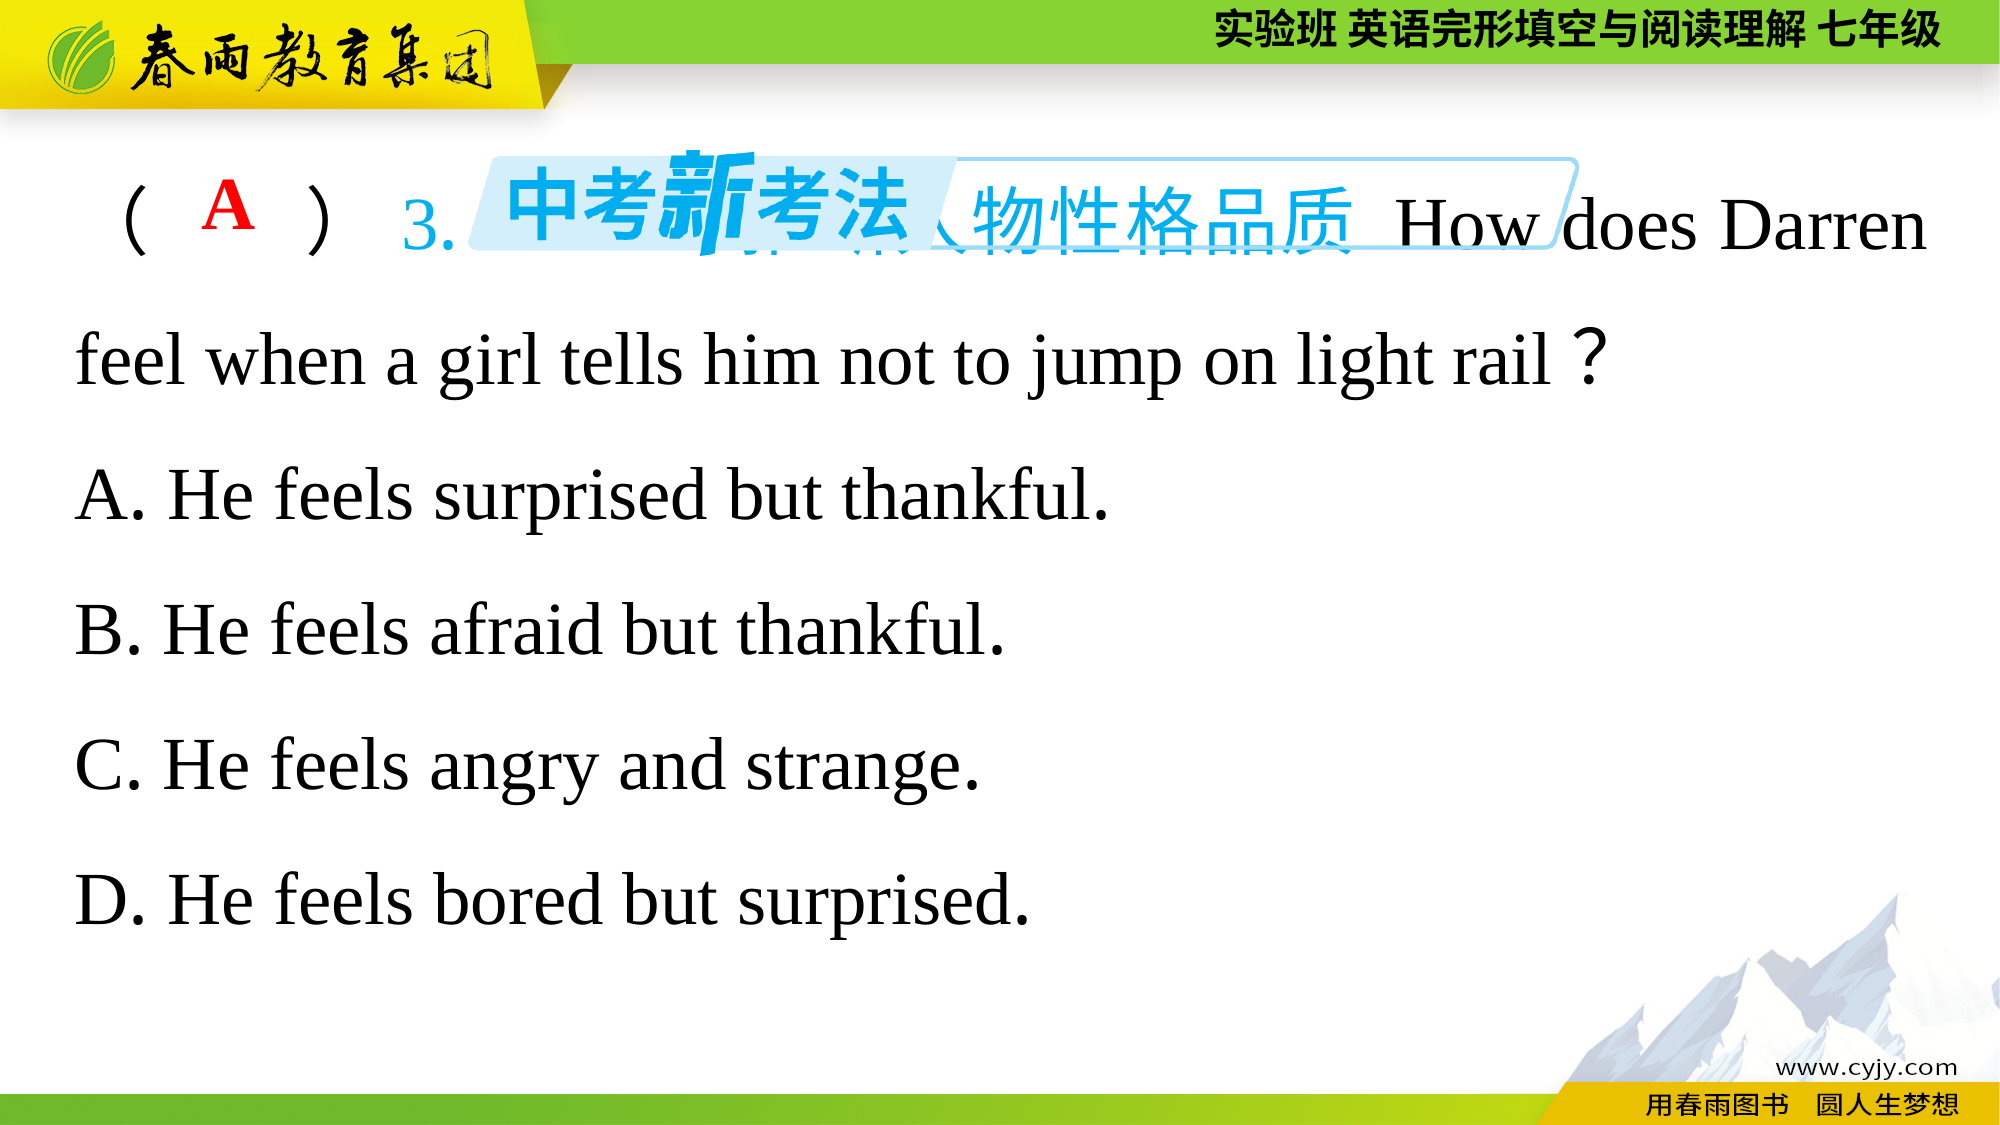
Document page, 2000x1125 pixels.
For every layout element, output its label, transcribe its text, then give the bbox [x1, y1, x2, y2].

list （ ）3. 推断人物性格品质 How does Darren feel when a girl tells him not to jump on light rail？ A. He feels surprised but thankful. B. He feels afraid but thankful. C. He feels angry and strange. D. He feels bored but surprised. [59, 122, 1944, 939]
text_box A [186, 146, 271, 252]
picture [0, 0, 2000, 1125]
